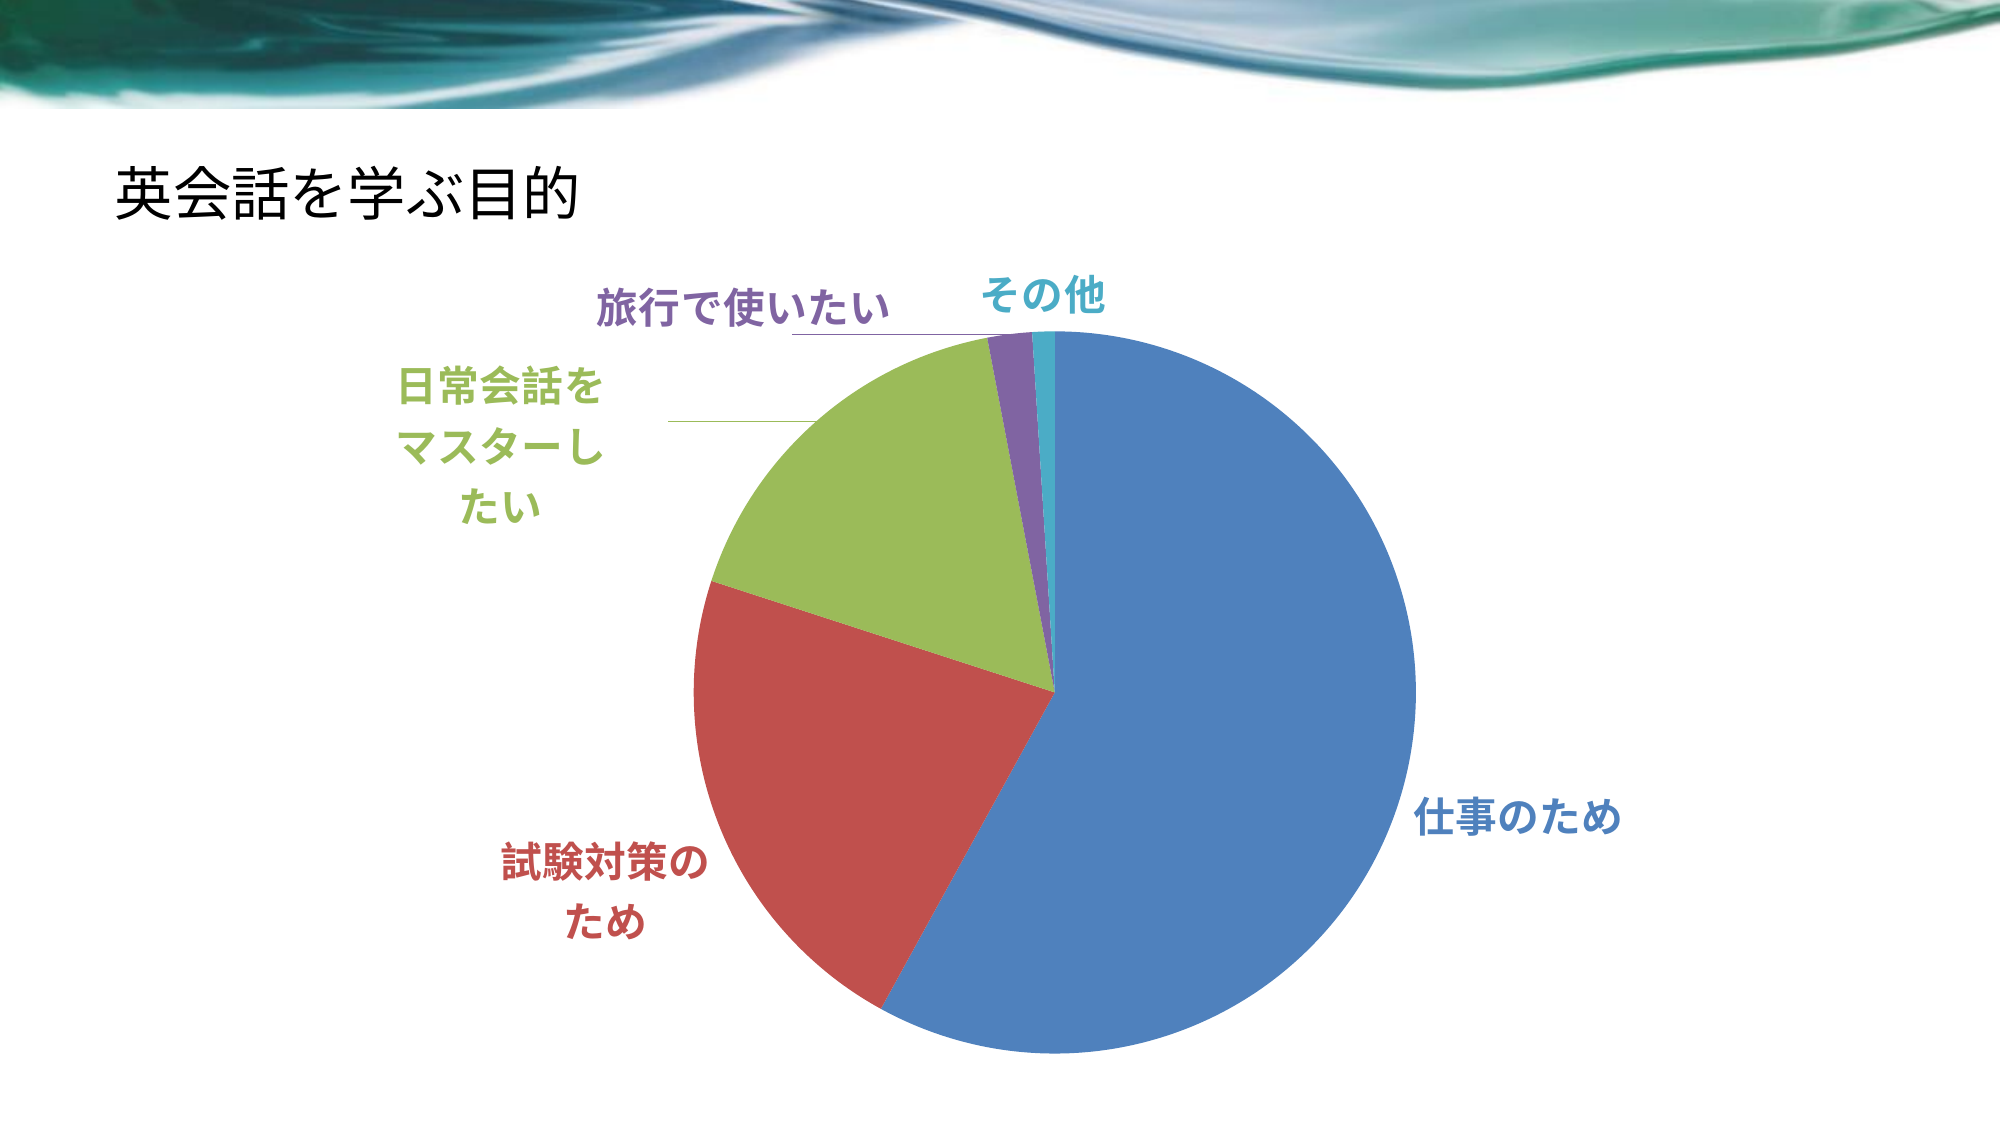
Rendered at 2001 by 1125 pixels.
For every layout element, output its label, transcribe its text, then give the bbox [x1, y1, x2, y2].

chart [324, 231, 1676, 1071]
picture [0, 0, 2000, 109]
title 英会話を学ぶ目的 [99, 149, 1900, 300]
